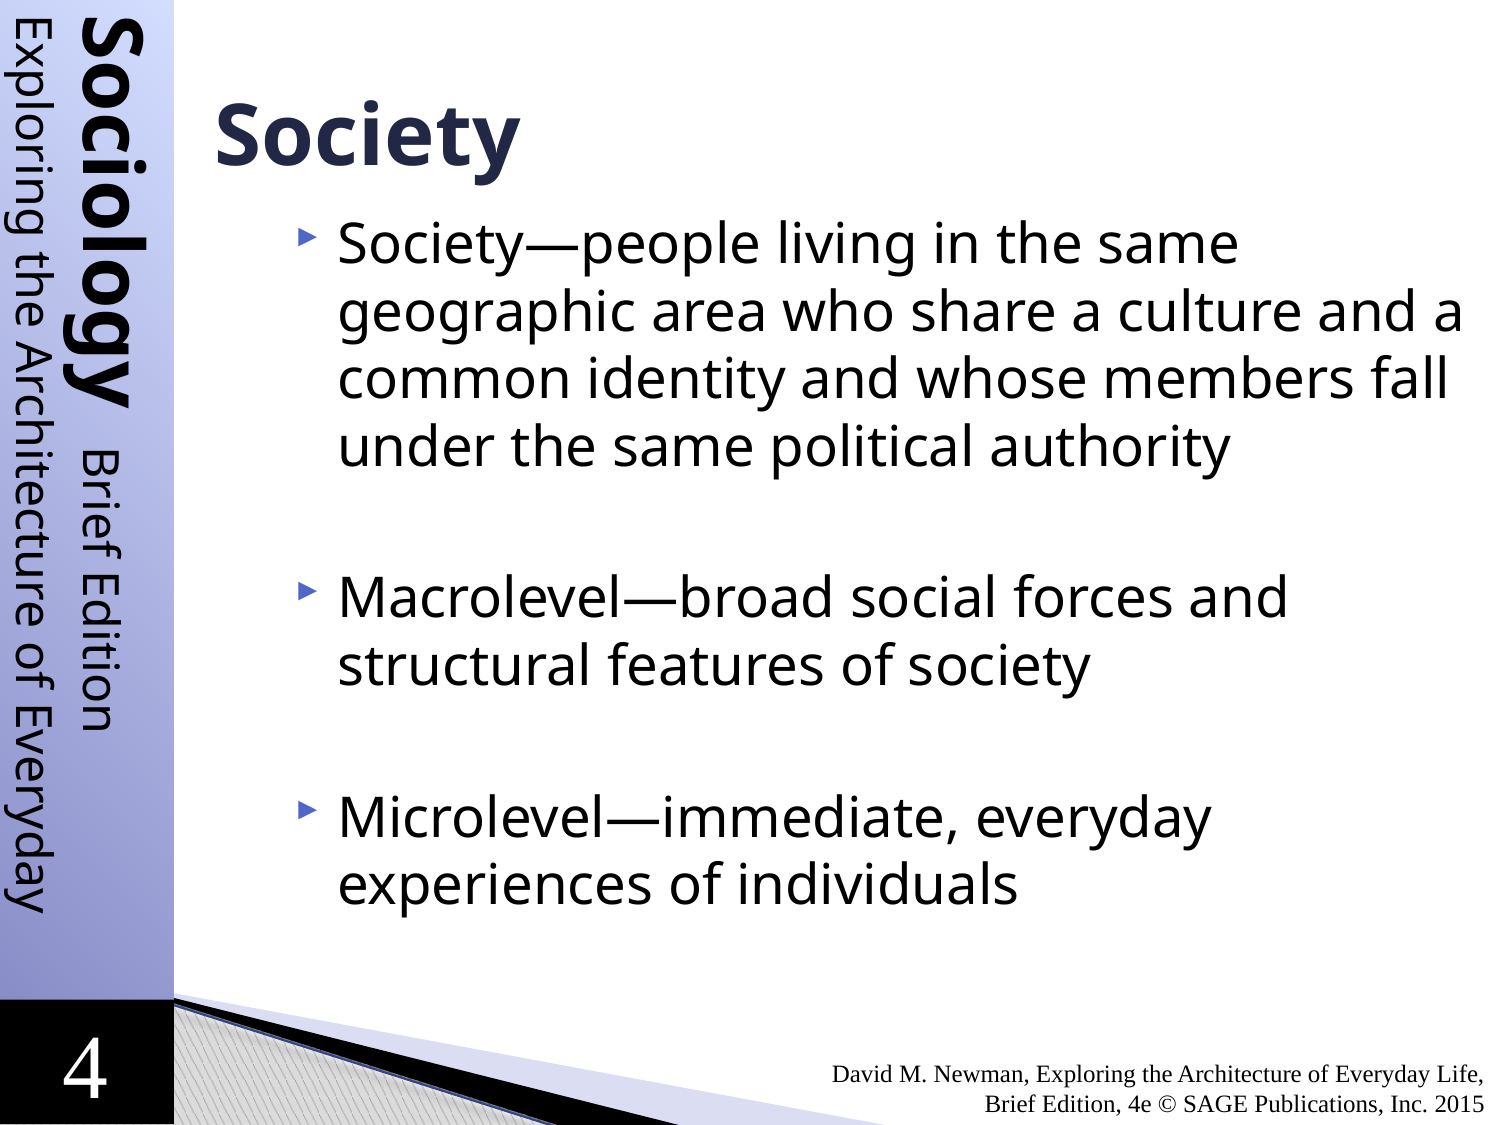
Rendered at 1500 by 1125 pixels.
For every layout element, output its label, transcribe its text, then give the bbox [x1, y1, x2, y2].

list Society—people living in the same geographic area who share a culture and a common identity and whose members fall under the same political authority Macrolevel—broad social forces and structural features of society Microlevel—immediate, everyday experiences of individuals [262, 200, 1500, 963]
title Society [200, 37, 1425, 225]
footer David M. Newman, Exploring the Architecture of Everyday Life, Brief Edition, 4e © SAGE Publications, Inc. 2015 [762, 1065, 1500, 1125]
picture [174, 1003, 558, 1125]
